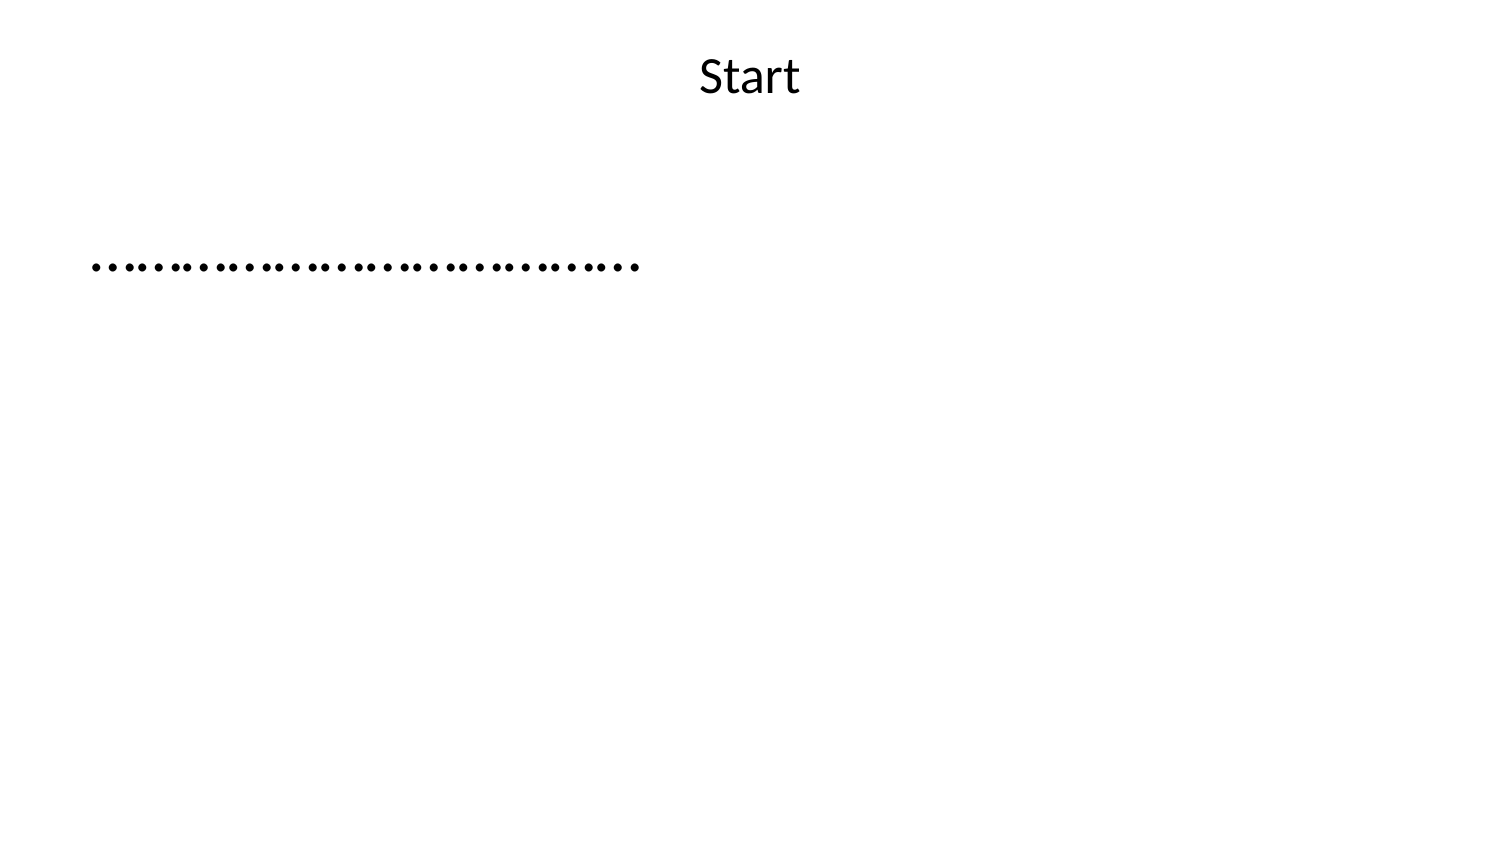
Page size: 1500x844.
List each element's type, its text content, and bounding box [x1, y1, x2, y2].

list ……………………………… [75, 196, 1425, 754]
title Start [75, 33, 1425, 175]
